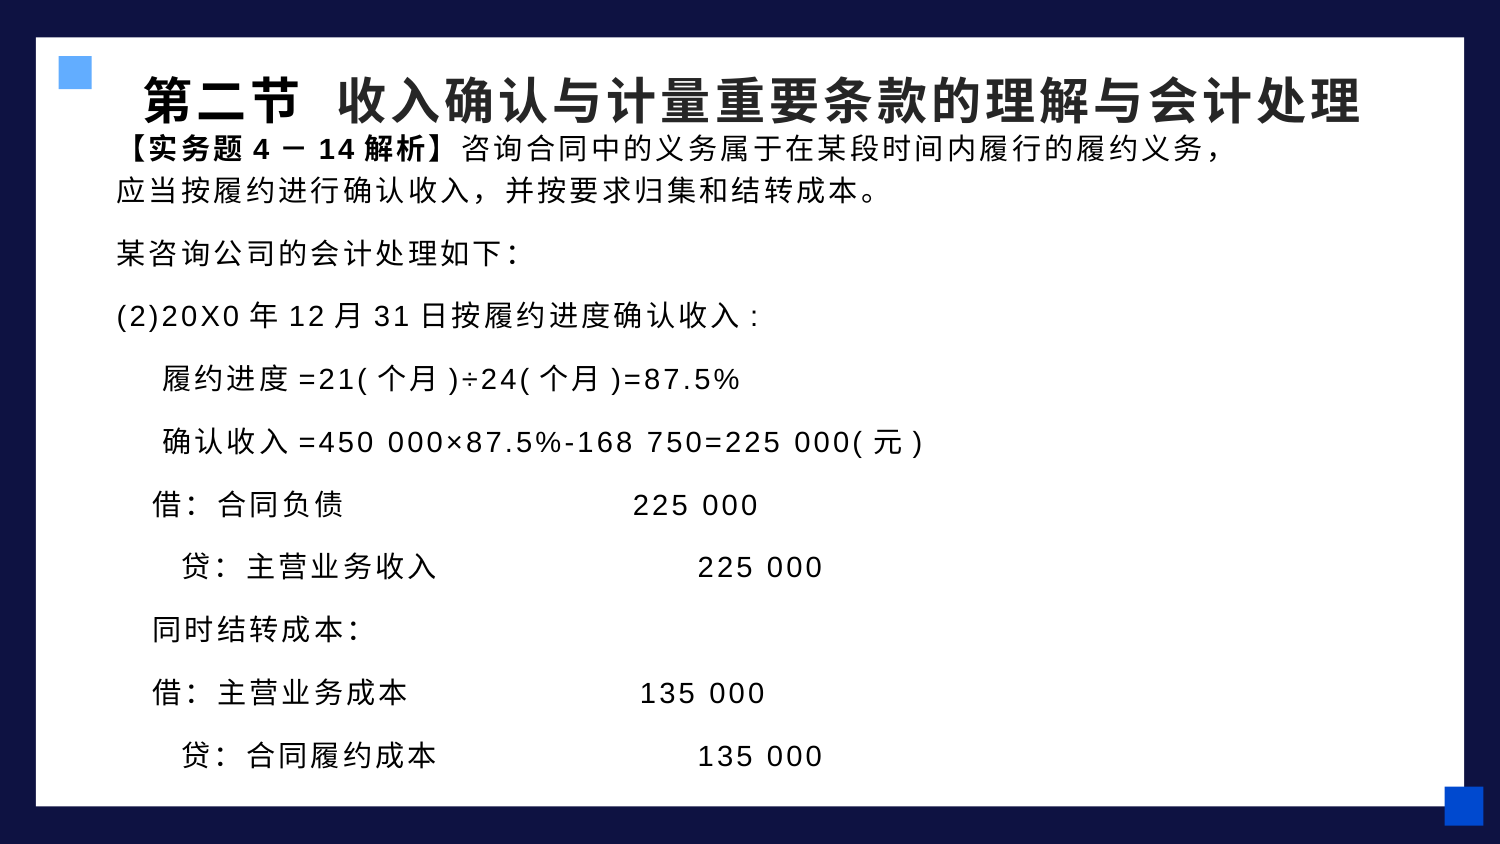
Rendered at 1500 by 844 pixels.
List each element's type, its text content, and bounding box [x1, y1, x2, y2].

text_box 第二节 收入确认与计量重要条款的理解与会计处理 [99, 48, 1400, 138]
list 【实务题4－14解析】咨询合同中的义务属于在某段时间内履行的履约义务，应当按履约进行确认收入，并按要求归集和结转成本。 某咨询公司的会计处理如下： (2)20X0年12月31日按履约进度确认收入: 履约进度=21(个月)÷24(个月)=87.5% 确认收入=450 000×87.5%-168 750=225 000(元) 借：合同负债 225 000 贷：主营业务收入 225 000 同时结转成本： 借：主营业务成本 135 000 贷：合同履约成本 135 000 [99, 138, 1285, 492]
